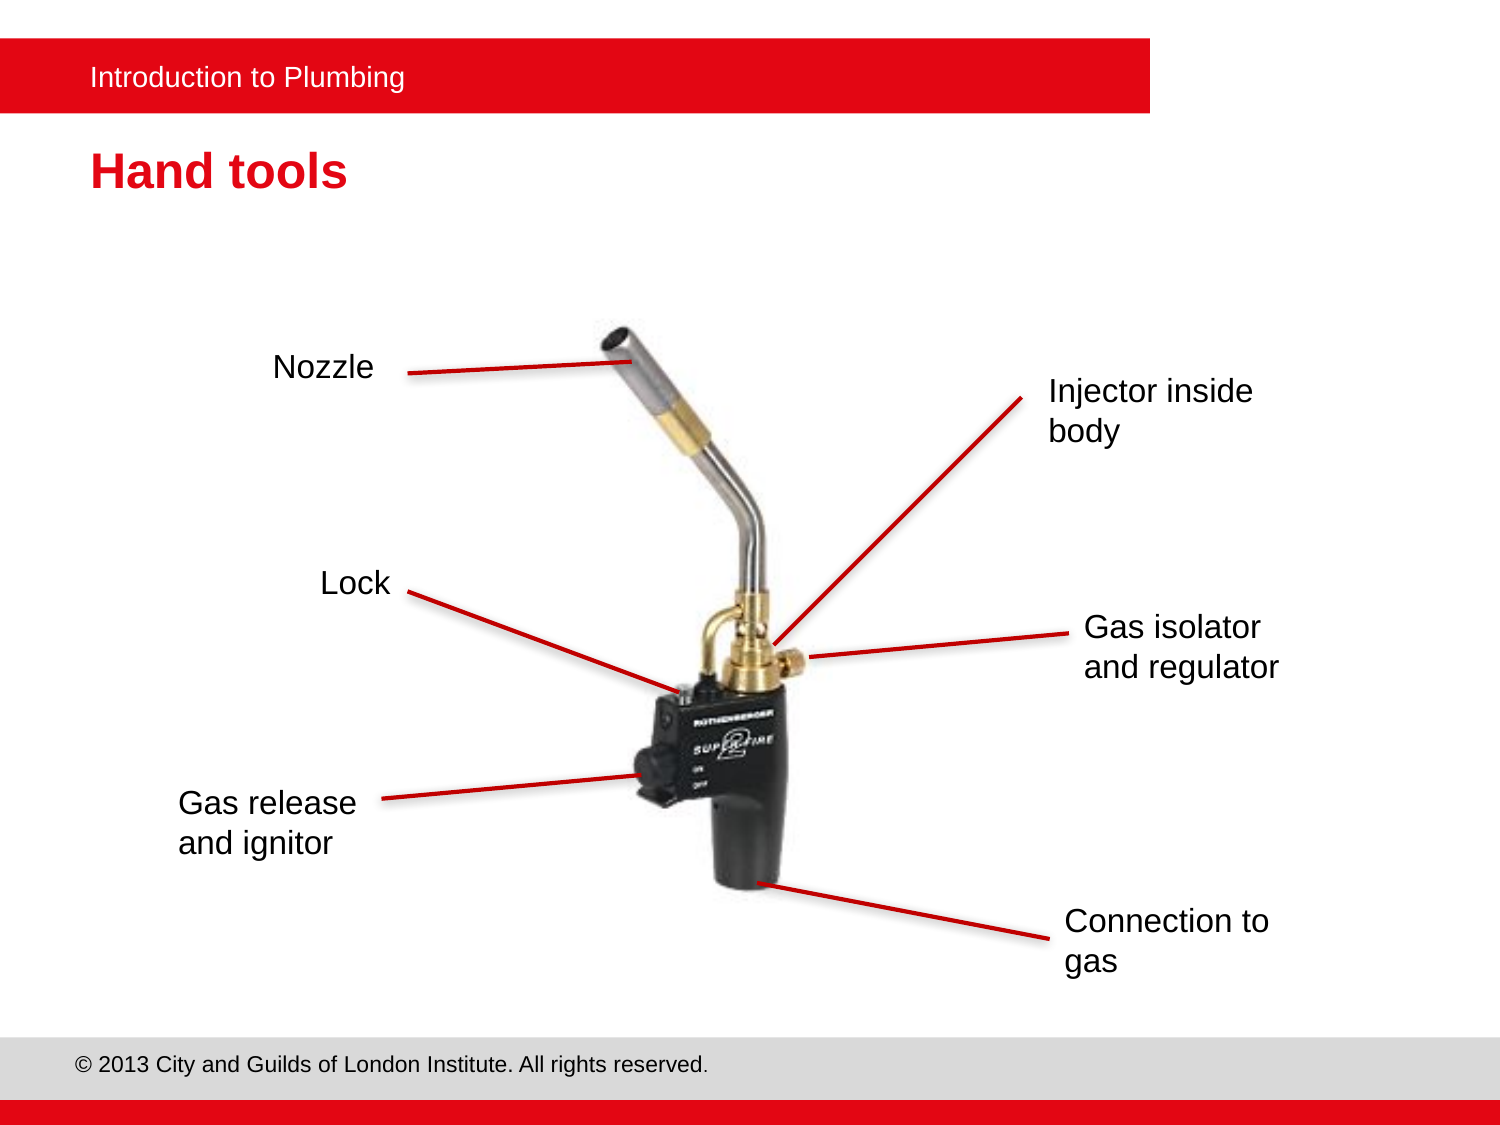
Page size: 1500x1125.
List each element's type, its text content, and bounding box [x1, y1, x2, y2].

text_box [407, 361, 632, 374]
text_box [756, 882, 1050, 940]
text_box Injector inside body [1033, 361, 1342, 457]
picture [572, 302, 834, 925]
text_box Gas isolator and regulator [1068, 597, 1325, 693]
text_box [381, 774, 642, 799]
title Hand tools [74, 137, 1424, 201]
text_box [407, 591, 680, 693]
text_box Gas release and ignitor [163, 773, 420, 869]
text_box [808, 633, 1070, 658]
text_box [773, 396, 1022, 646]
text_box Lock [305, 554, 455, 609]
text_box Connection to gas [1049, 891, 1306, 987]
text_box Nozzle [258, 338, 420, 393]
